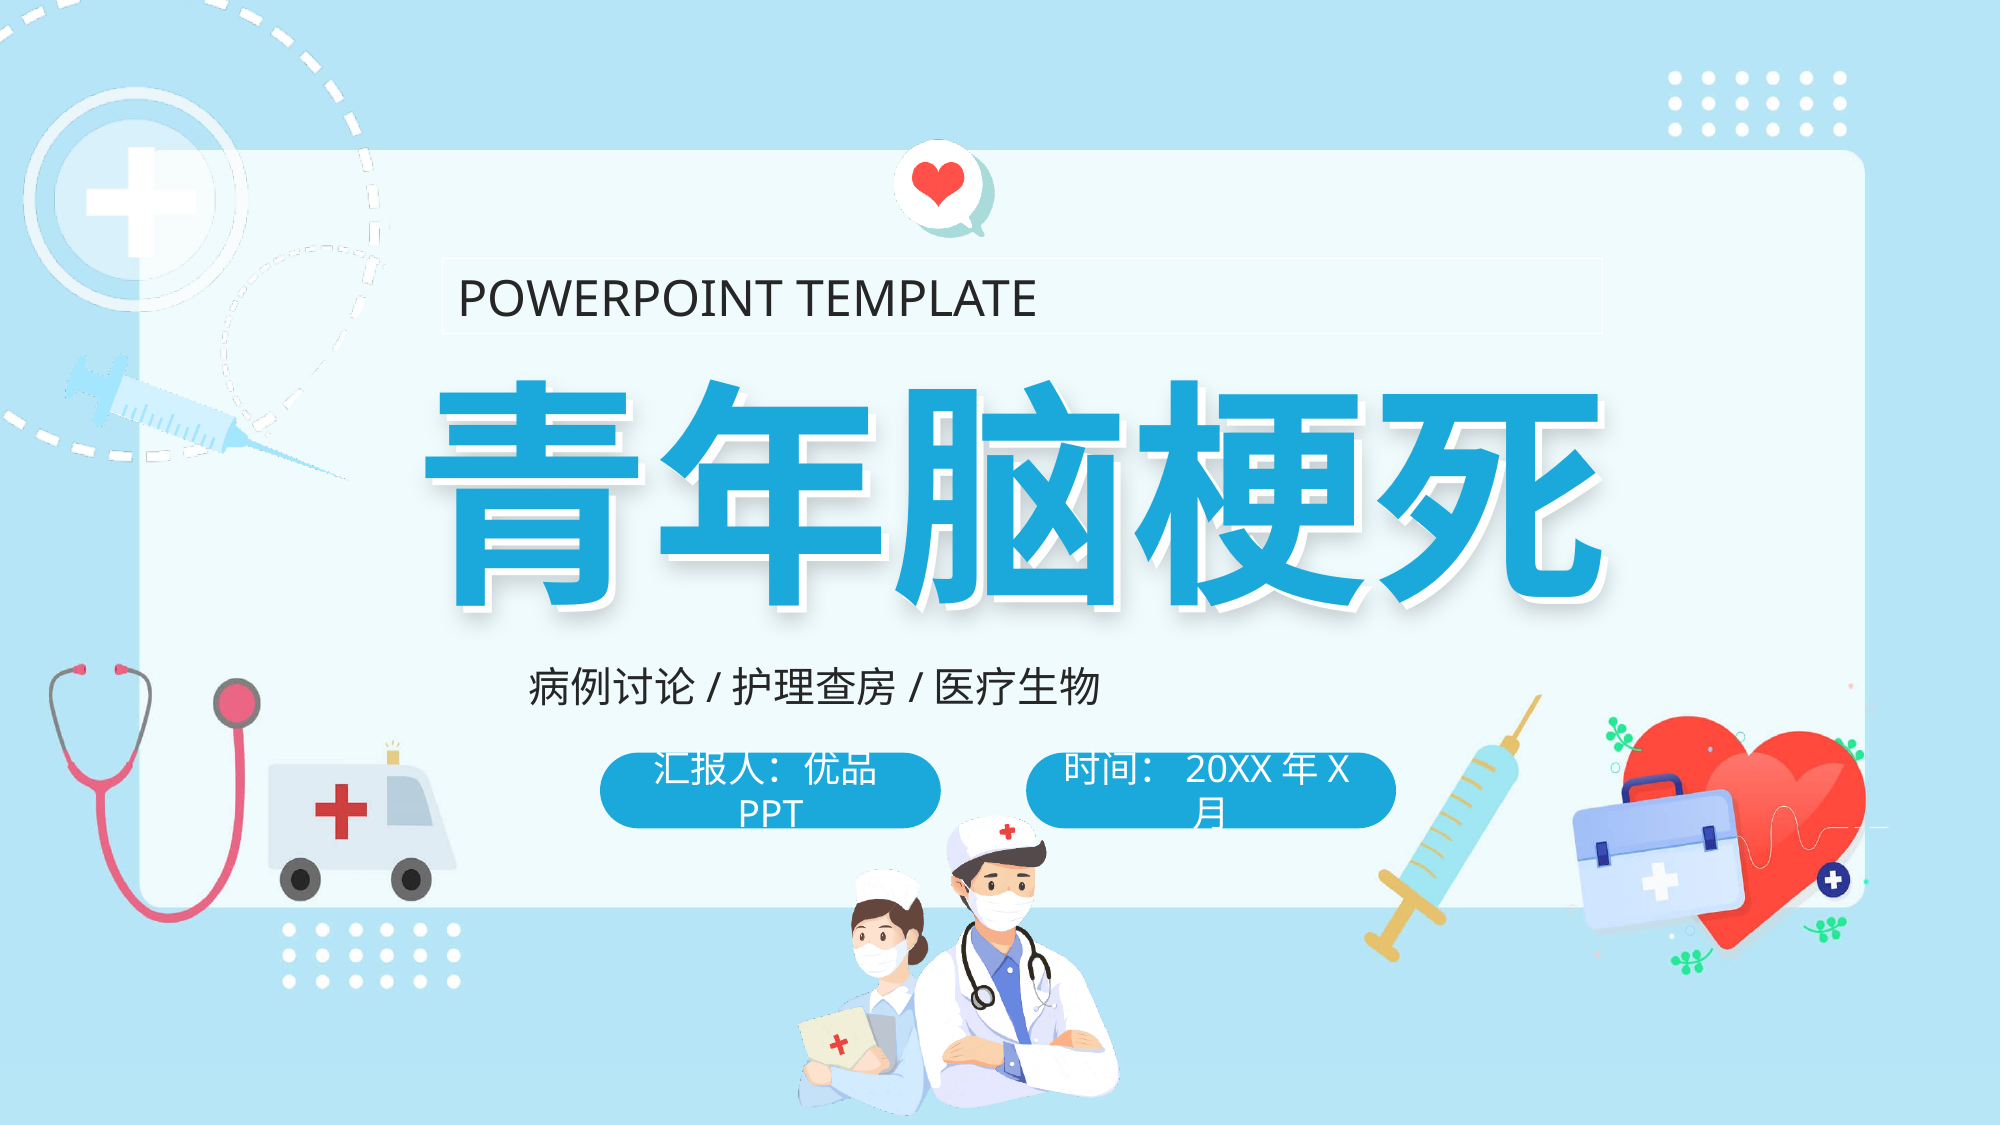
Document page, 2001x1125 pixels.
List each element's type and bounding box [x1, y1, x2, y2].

text_box [369, 337, 1661, 664]
picture [0, 0, 2000, 1116]
